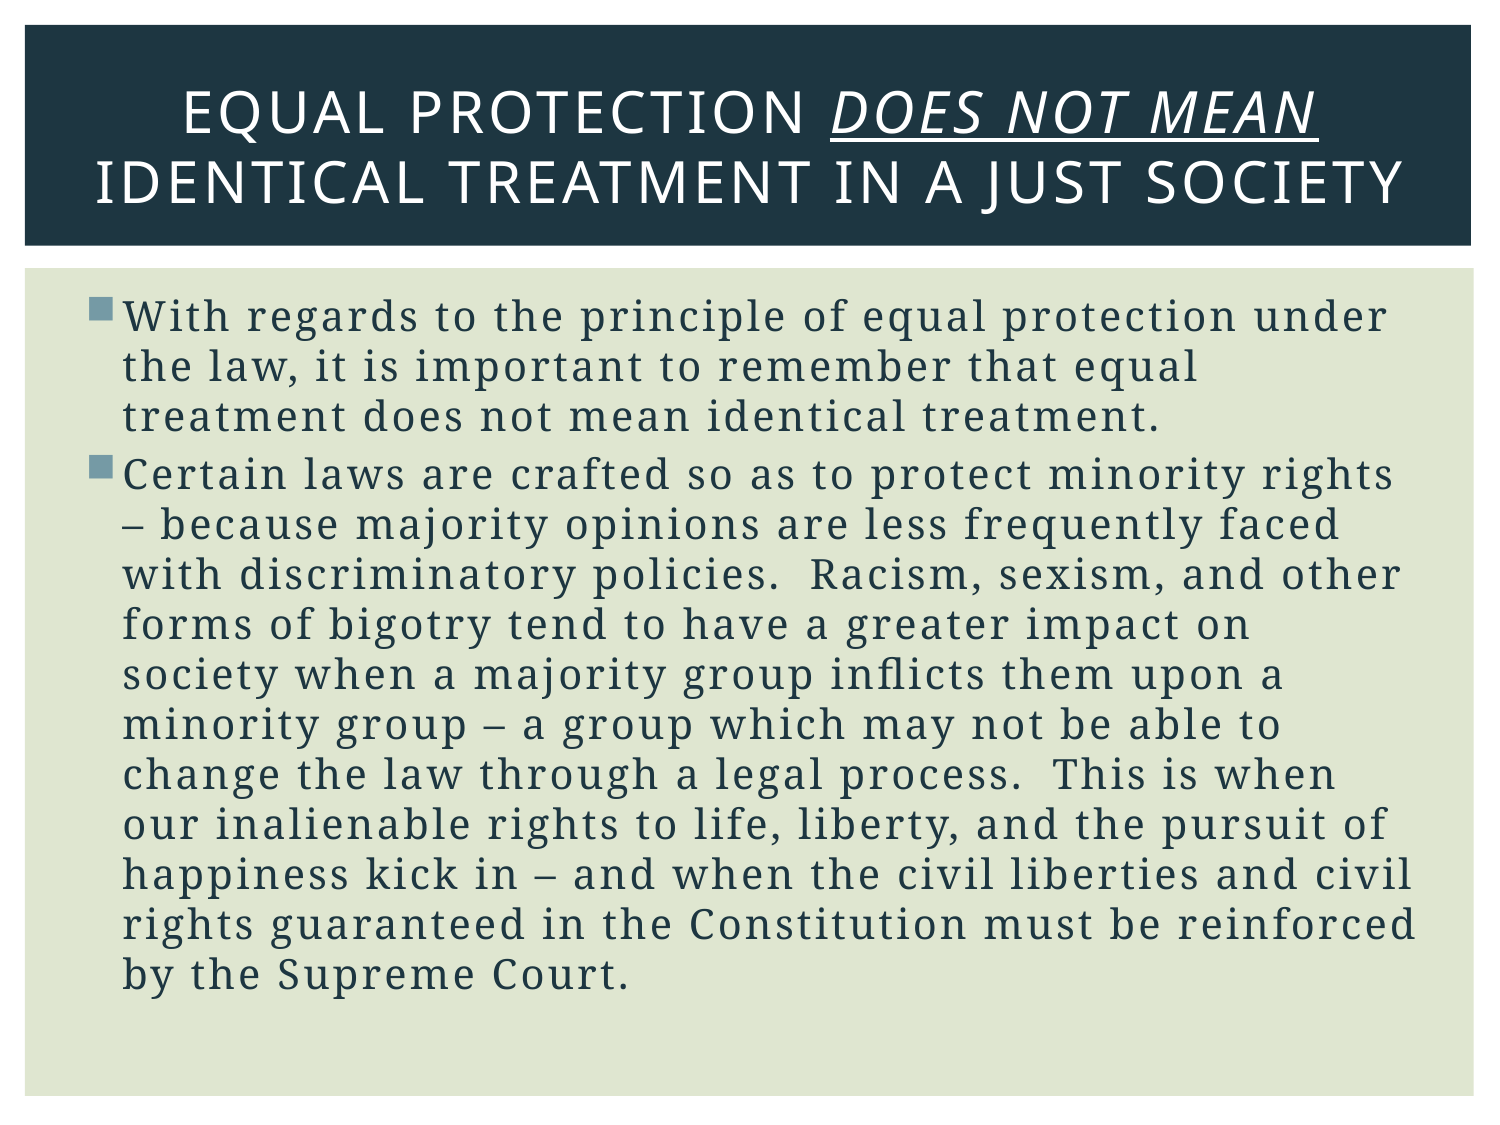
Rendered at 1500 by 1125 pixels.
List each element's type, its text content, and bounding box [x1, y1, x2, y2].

list With regards to the principle of equal protection under the law, it is important to remember that equal treatment does not mean identical treatment. Certain laws are crafted so as to protect minority rights – because majority opinions are less frequently faced with discriminatory policies. Racism, sexism, and other forms of bigotry tend to have a greater impact on society when a majority group inflicts them upon a minority group – a group which may not be able to change the law through a legal process. This is when our inalienable rights to life, liberty, and the pursuit of happiness kick in – and when the civil liberties and civil rights guaranteed in the Constitution must be reinforced by the Supreme Court. [62, 281, 1442, 1005]
title Equal protection does not mean identical treatment in a just society [62, 58, 1438, 232]
